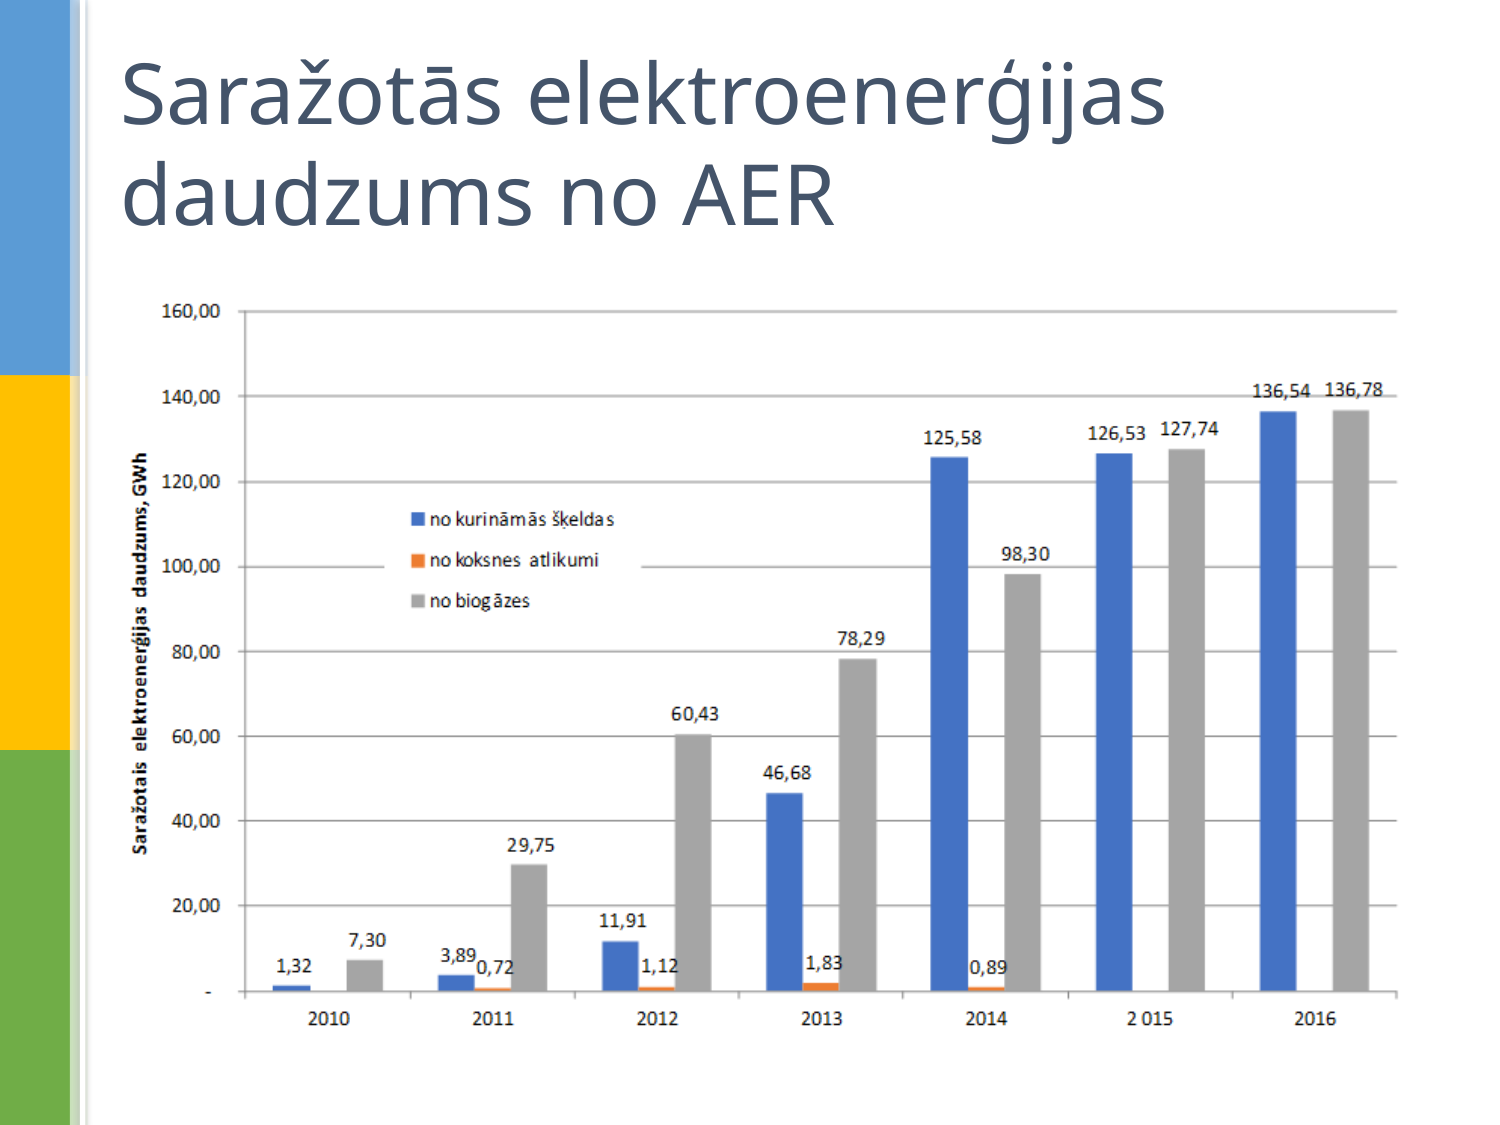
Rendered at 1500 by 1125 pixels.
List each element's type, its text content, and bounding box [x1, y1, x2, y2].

title Saražotās elektroenerģijas daudzums no AER [105, 32, 1450, 250]
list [92, 259, 1449, 1125]
